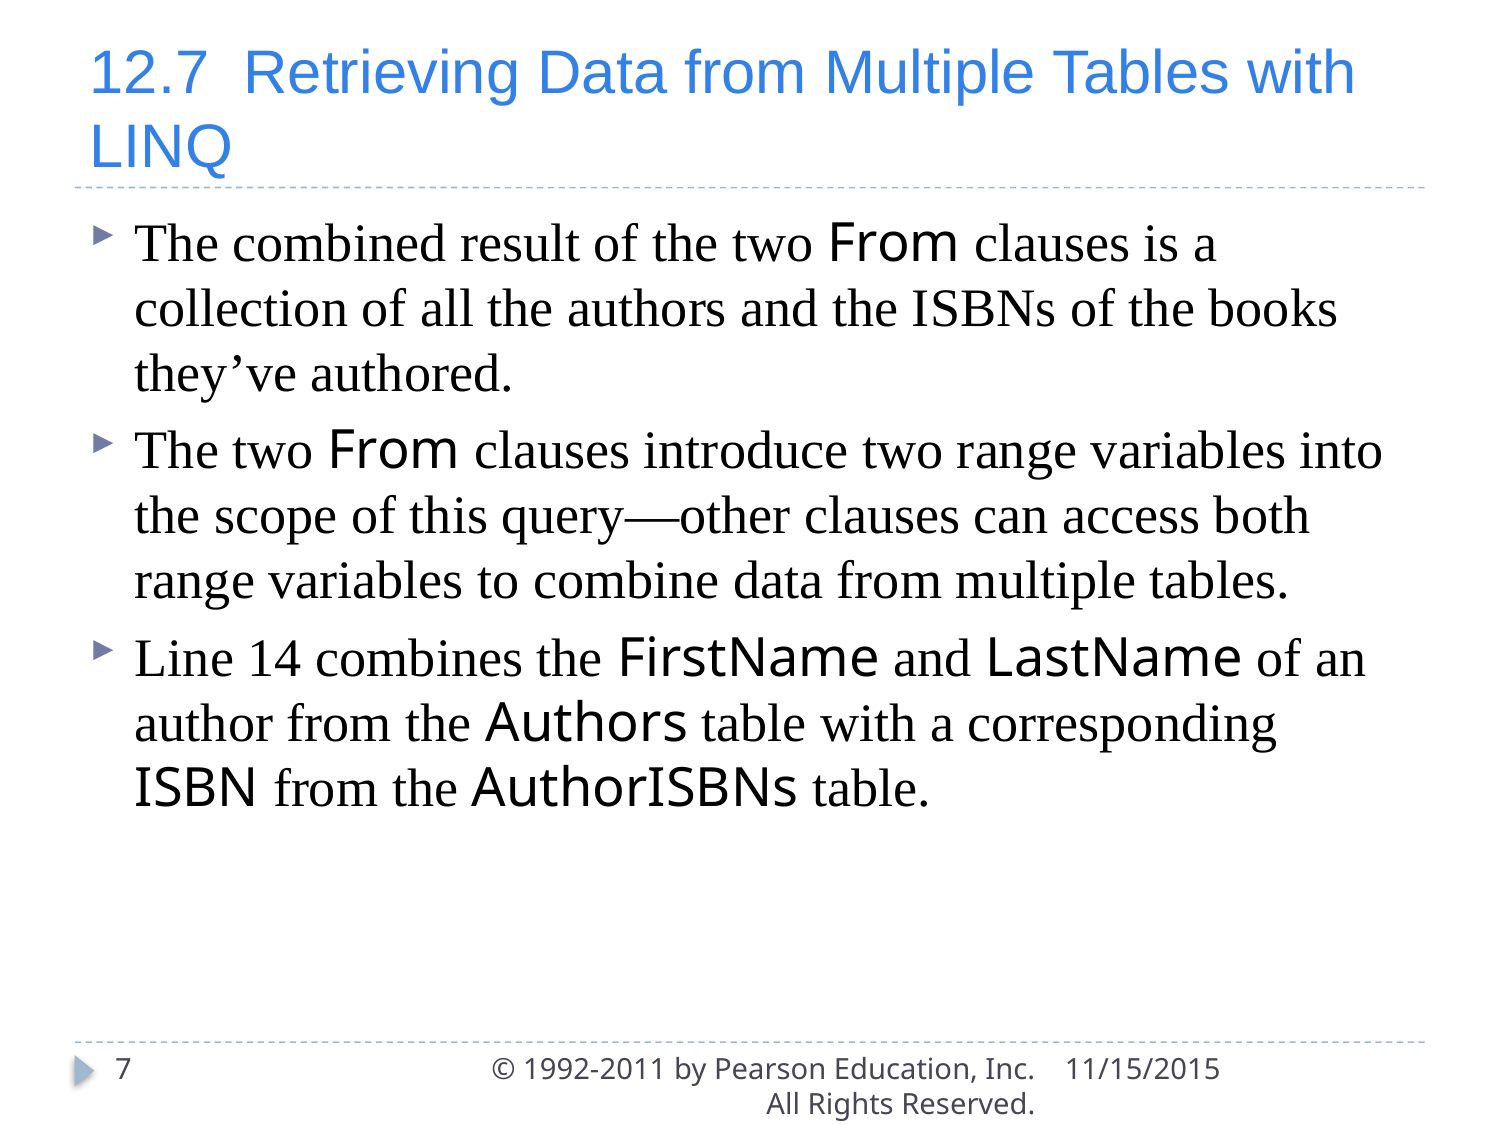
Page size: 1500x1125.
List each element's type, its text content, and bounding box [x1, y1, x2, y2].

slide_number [1050, 1042, 1426, 1103]
slide_number 7 [100, 1042, 426, 1103]
title 12.7 Retrieving Data from Multiple Tables with LINQ [75, 24, 1425, 188]
list The combined result of the two From clauses is a collection of all the authors and the ISBNs of the books they’ve authored. The two From clauses introduce two range variables into the scope of this query—other clauses can access both range variables to combine data from multiple tables. Line 14 combines the FirstName and LastName of an author from the Authors table with a corresponding ISBN from the AuthorISBNs table. [75, 200, 1425, 1006]
footer © 1992-2011 by Pearson Education, Inc. All Rights Reserved. [475, 1042, 1050, 1103]
